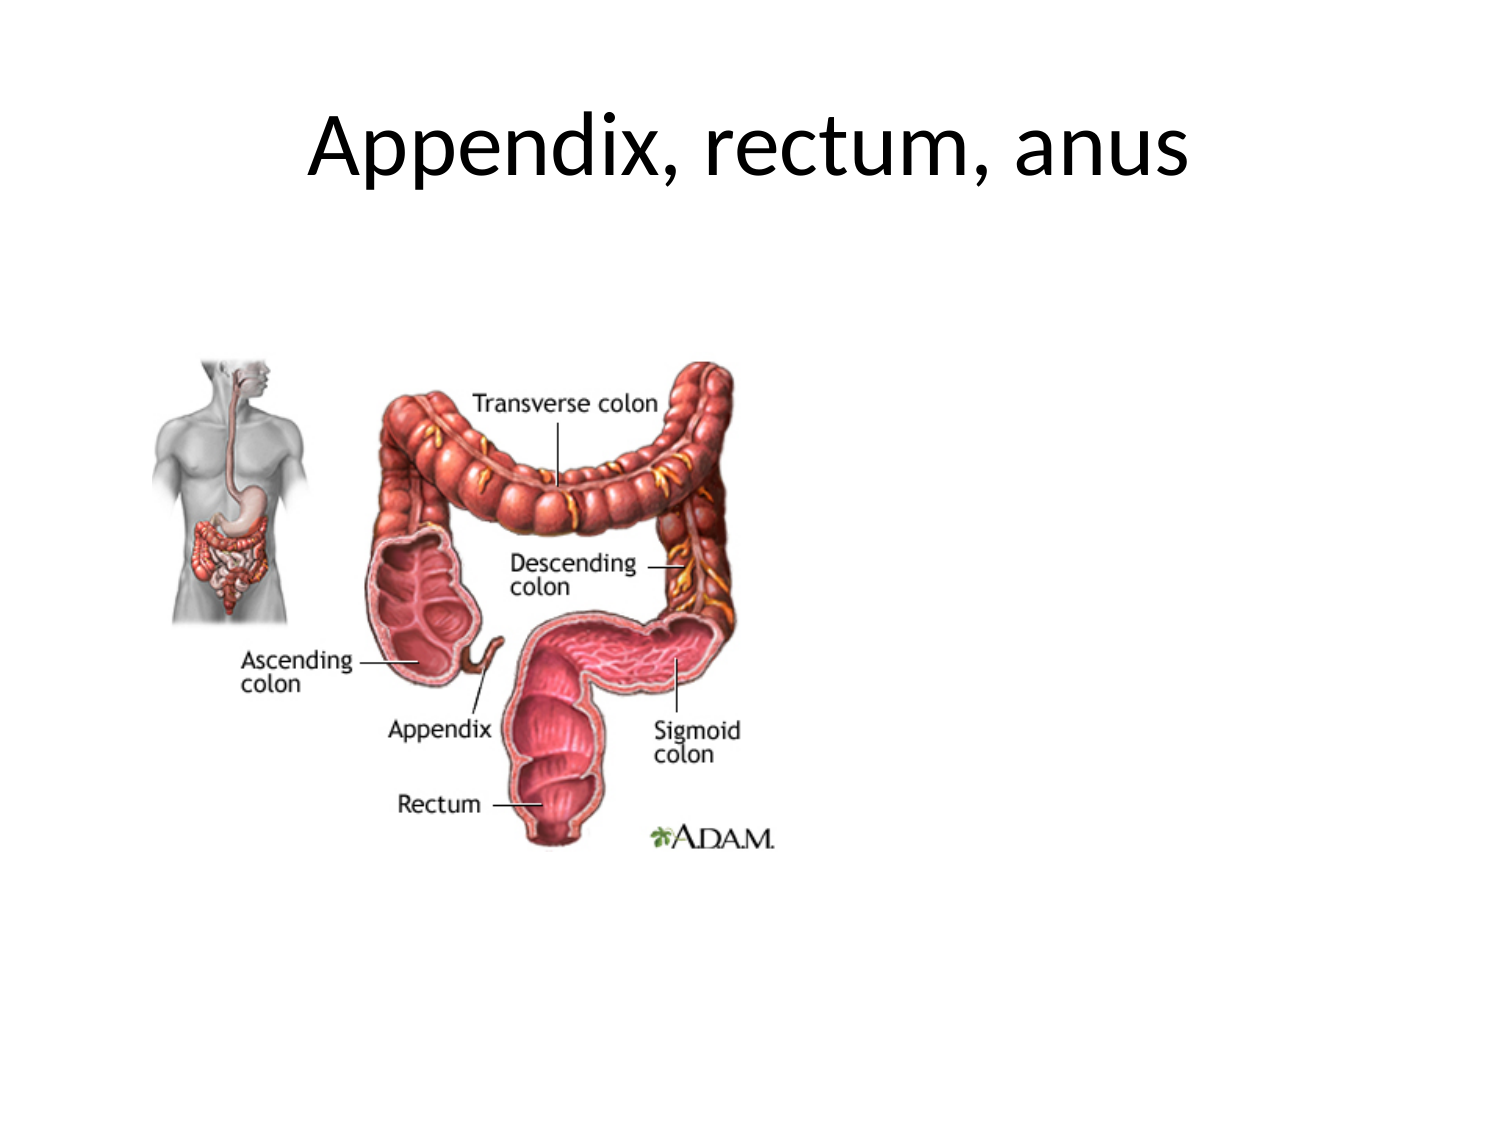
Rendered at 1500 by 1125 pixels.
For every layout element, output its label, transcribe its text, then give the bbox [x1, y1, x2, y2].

picture [152, 351, 778, 852]
title Appendix, rectum, anus [75, 45, 1425, 233]
